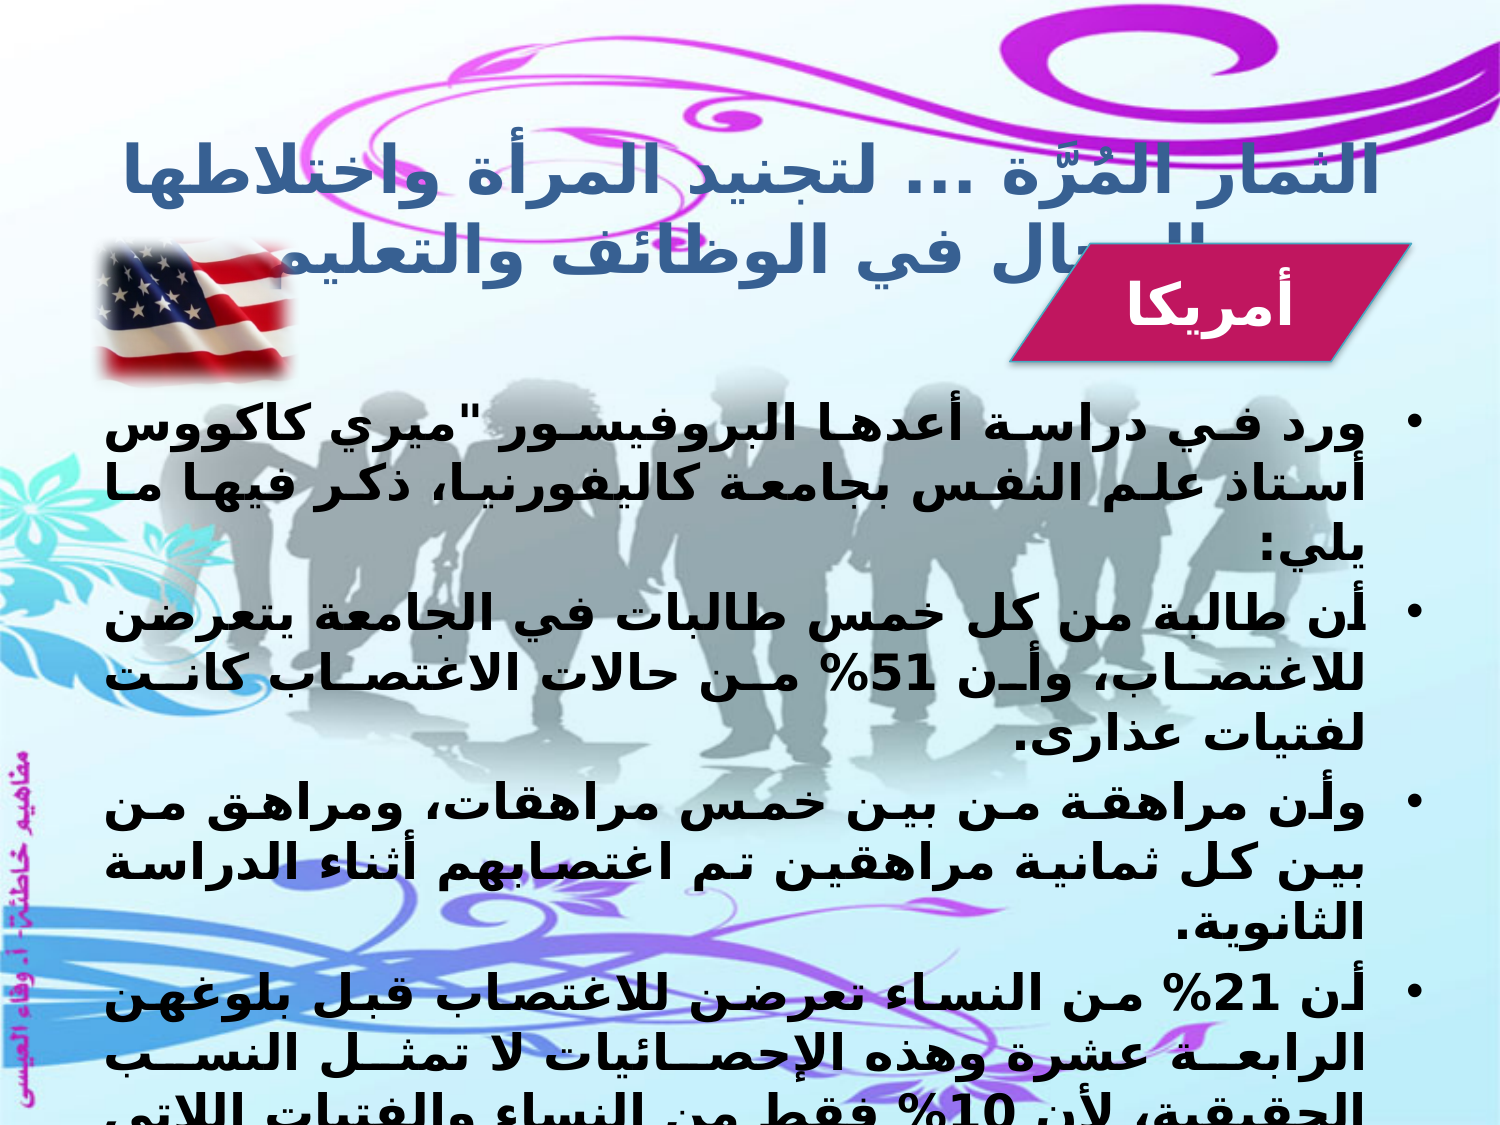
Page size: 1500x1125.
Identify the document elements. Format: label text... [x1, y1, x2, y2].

picture [0, 0, 1500, 1125]
text_box أمريكا [1009, 242, 1413, 363]
list ورد في دراسة أعدها البروفيسور "ميري كاكووس أستاذ علم النفس بجامعة كاليفورنيا، ذكر فيها ما يلي: أن طالبة من كل خمس طالبات في الجامعة يتعرضن للاغتصاب، وأن 51% من حالات الاغتصاب كانت لفتيات عذارى. وأن مراهقة من بين خمس مراهقات، ومراهق من بين كل ثمانية مراهقين تم اغتصابهم أثناء الدراسة الثانوية. أن 21% من النساء تعرضن للاغتصاب قبل بلوغهن الرابعة عشرة وهذه الإحصائيات لا تمثل النسب الحقيقية، لأن 10% فقط من النساء والفتيات اللاتي يتعرضن للاغتصاب يتقدمن بالشكوى إلى الشرطة. [88, 382, 1439, 1125]
title الثمار المُرَّة ... لتجنيد المرأة واختلاطها بالرجال في الوظائف والتعليم [76, 113, 1427, 302]
